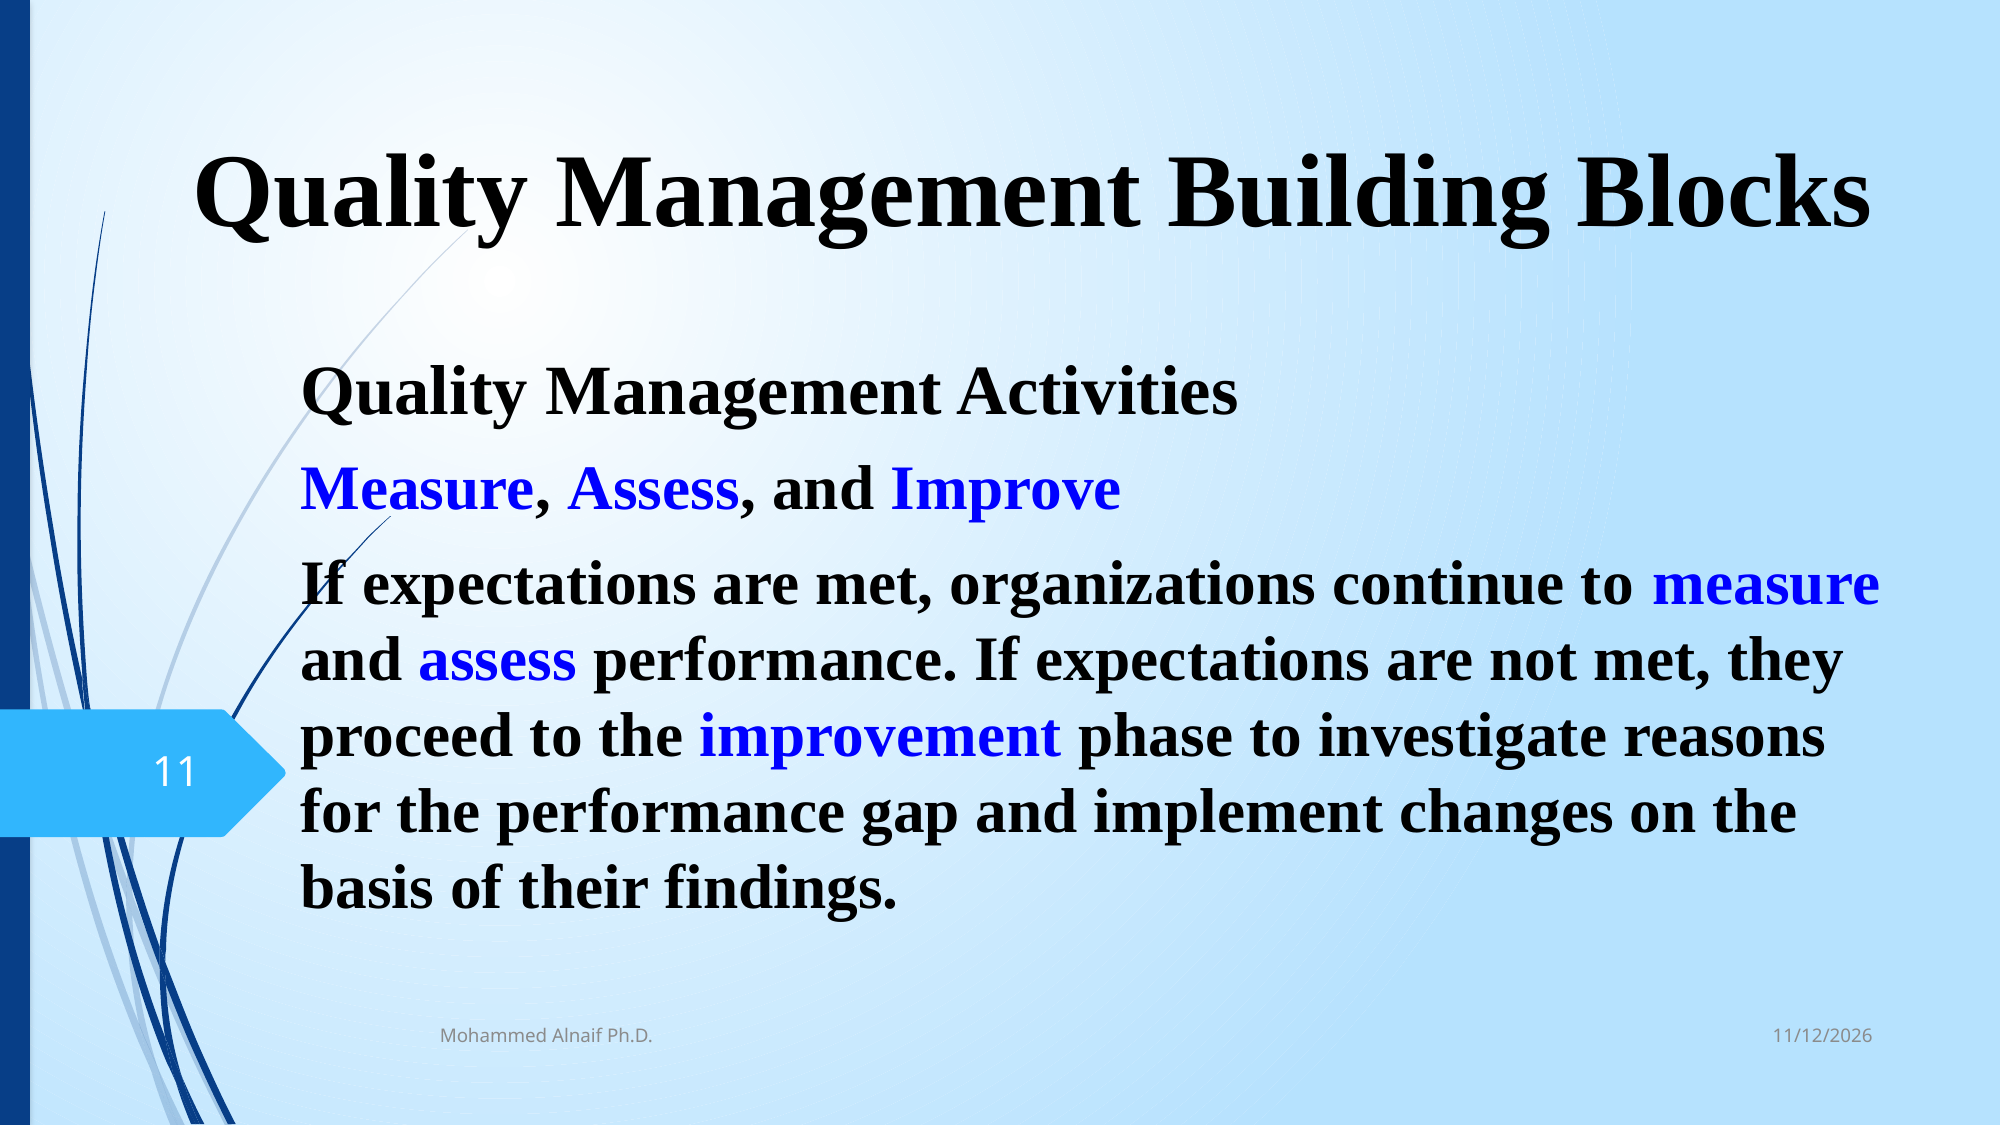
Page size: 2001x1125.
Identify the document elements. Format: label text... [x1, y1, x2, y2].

footer Mohammed Alnaif Ph.D. [424, 1006, 1675, 1067]
title Quality Management Building Blocks [177, 101, 1917, 256]
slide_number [1699, 1005, 1888, 1067]
subtitle Quality Management Activities Measure, Assess, and Improve If expectations are met, organizations continue to measure and assess performance. If expectations are not met, they proceed to the improvement phase to investigate reasons for the performance gap and implement changes on the basis of their findings. [285, 335, 1898, 1025]
slide_number 11 [87, 743, 216, 803]
